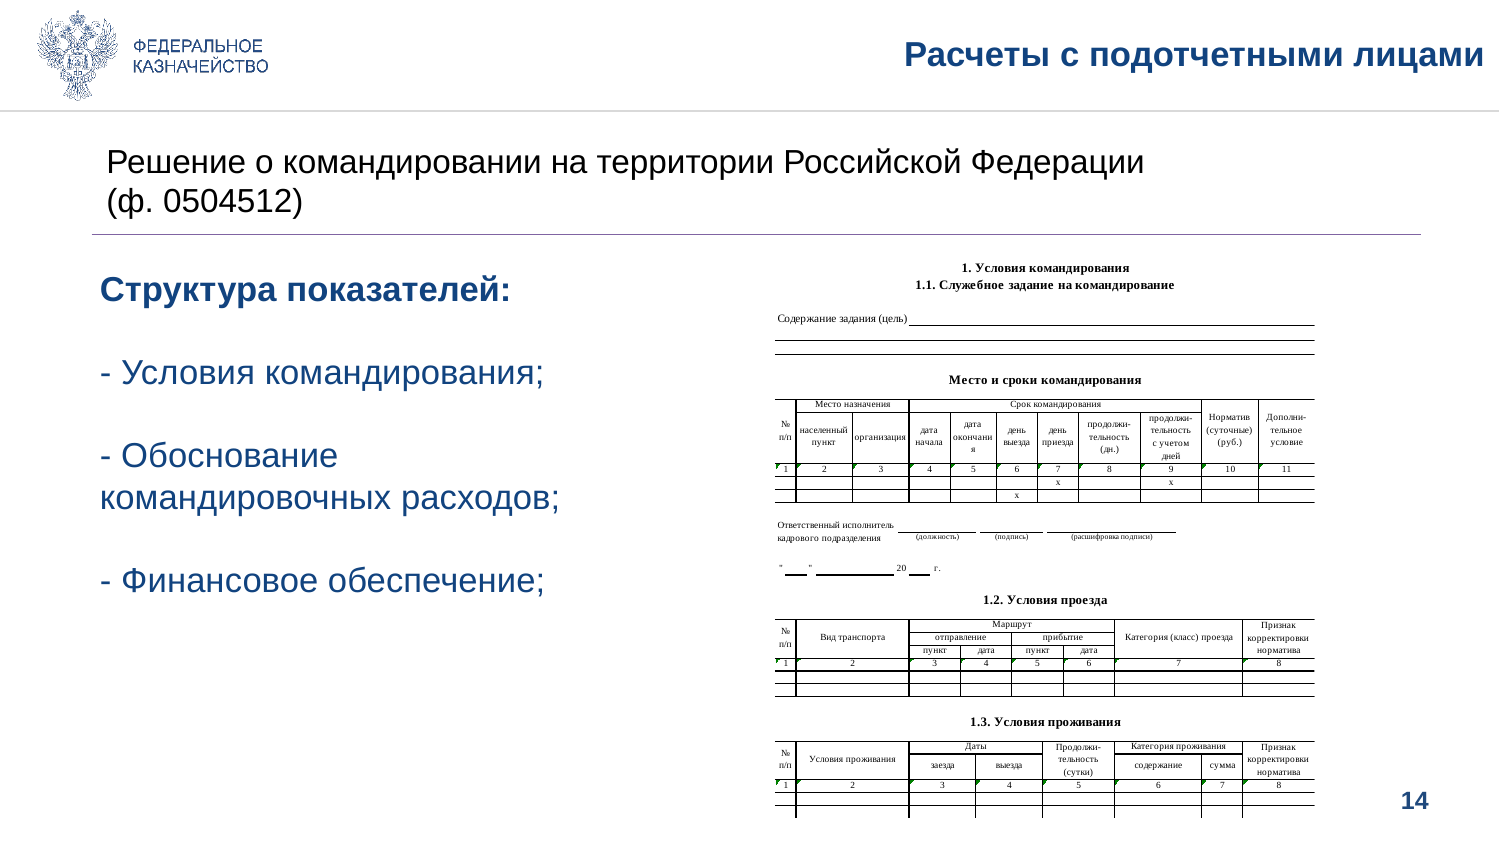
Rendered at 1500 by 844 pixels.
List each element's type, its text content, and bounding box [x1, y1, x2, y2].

text_box Решение о командировании на территории Российской Федерации (ф. 0504512) [91, 132, 1417, 227]
text_box Расчеты с подотчетными лицами [655, 23, 1500, 81]
text_box Структура показателей: - Условия командирования; - Обоснование командировочных расходов; - Финансовое обеспечение; [85, 259, 600, 607]
picture [37, 10, 268, 101]
slide_number 13 [1320, 784, 1429, 815]
picture [774, 259, 1316, 819]
